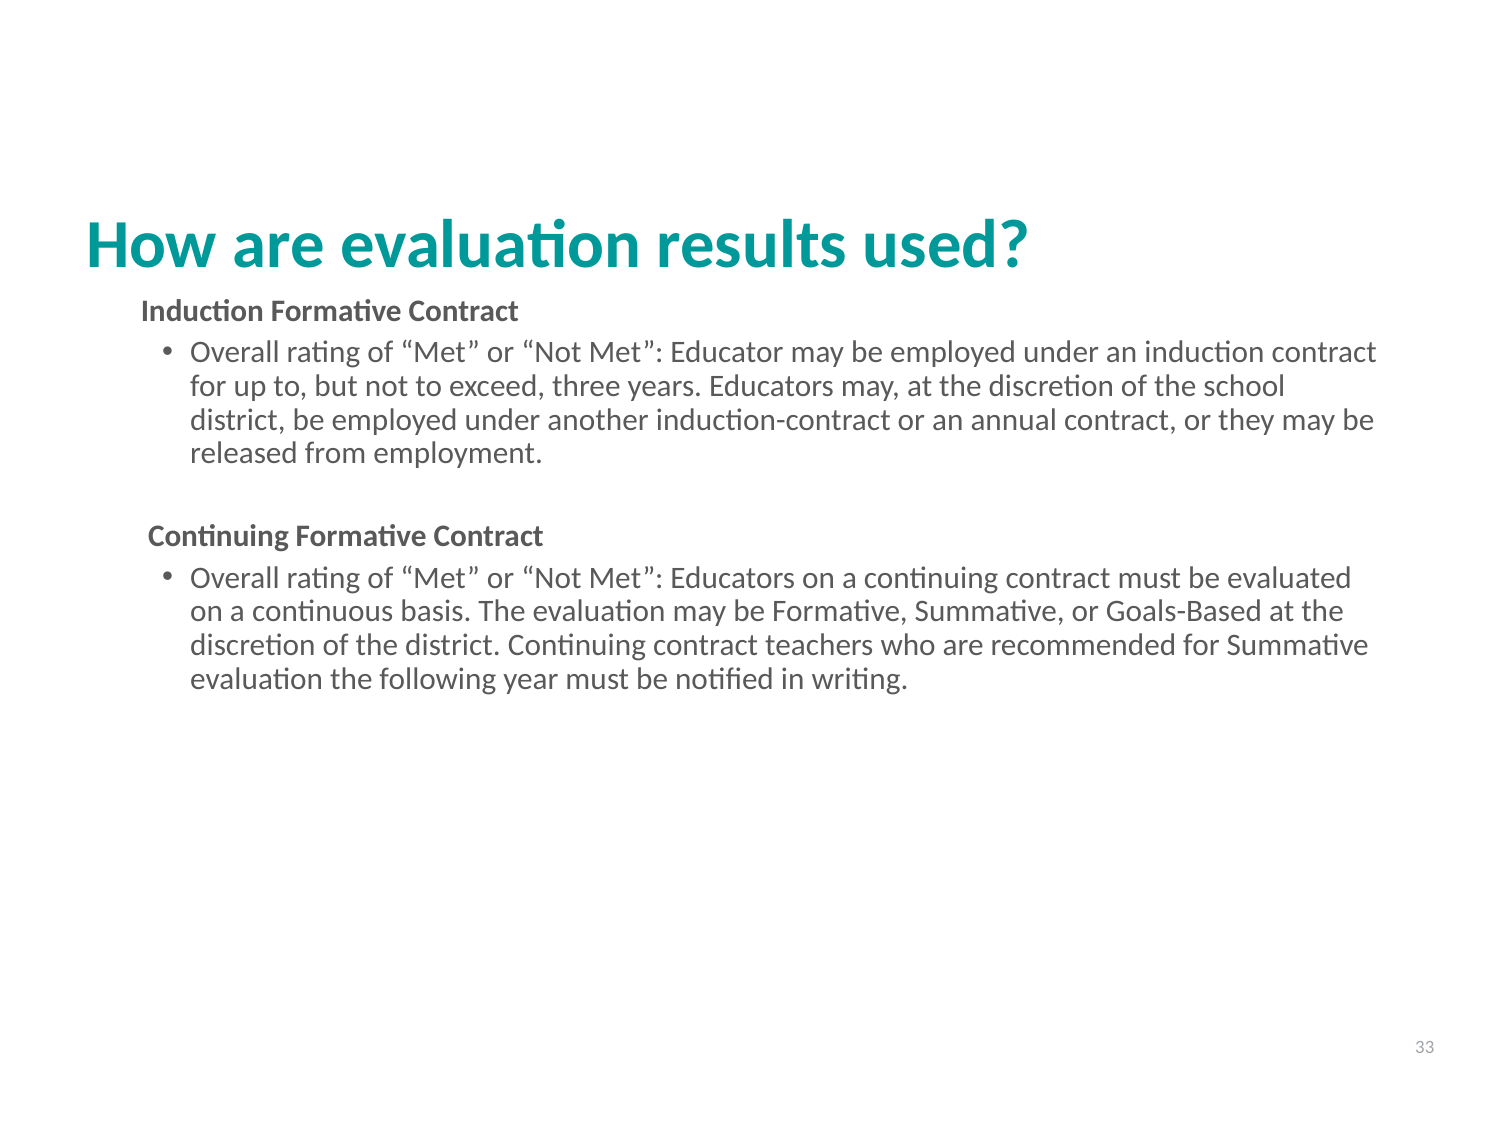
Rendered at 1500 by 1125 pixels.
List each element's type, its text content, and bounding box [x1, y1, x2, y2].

slide_number 33 [1096, 1016, 1435, 1076]
list Induction Formative Contract Overall rating of “Met” or “Not Met”: Educator may be employed under an induction contract for up to, but not to exceed, three years. Educators may, at the discretion of the school district, be employed under another induction-contract or an annual contract, or they may be released from employment. Continuing Formative Contract Overall rating of “Met” or “Not Met”: Educators on a continuing contract must be evaluated on a continuous basis. The evaluation may be Formative, Summative, or Goals-Based at the discretion of the district. Continuing contract teachers who are recommended for Summative evaluation the following year must be notified in writing. [105, 294, 1380, 785]
title How are evaluation results used? [86, 177, 1204, 282]
